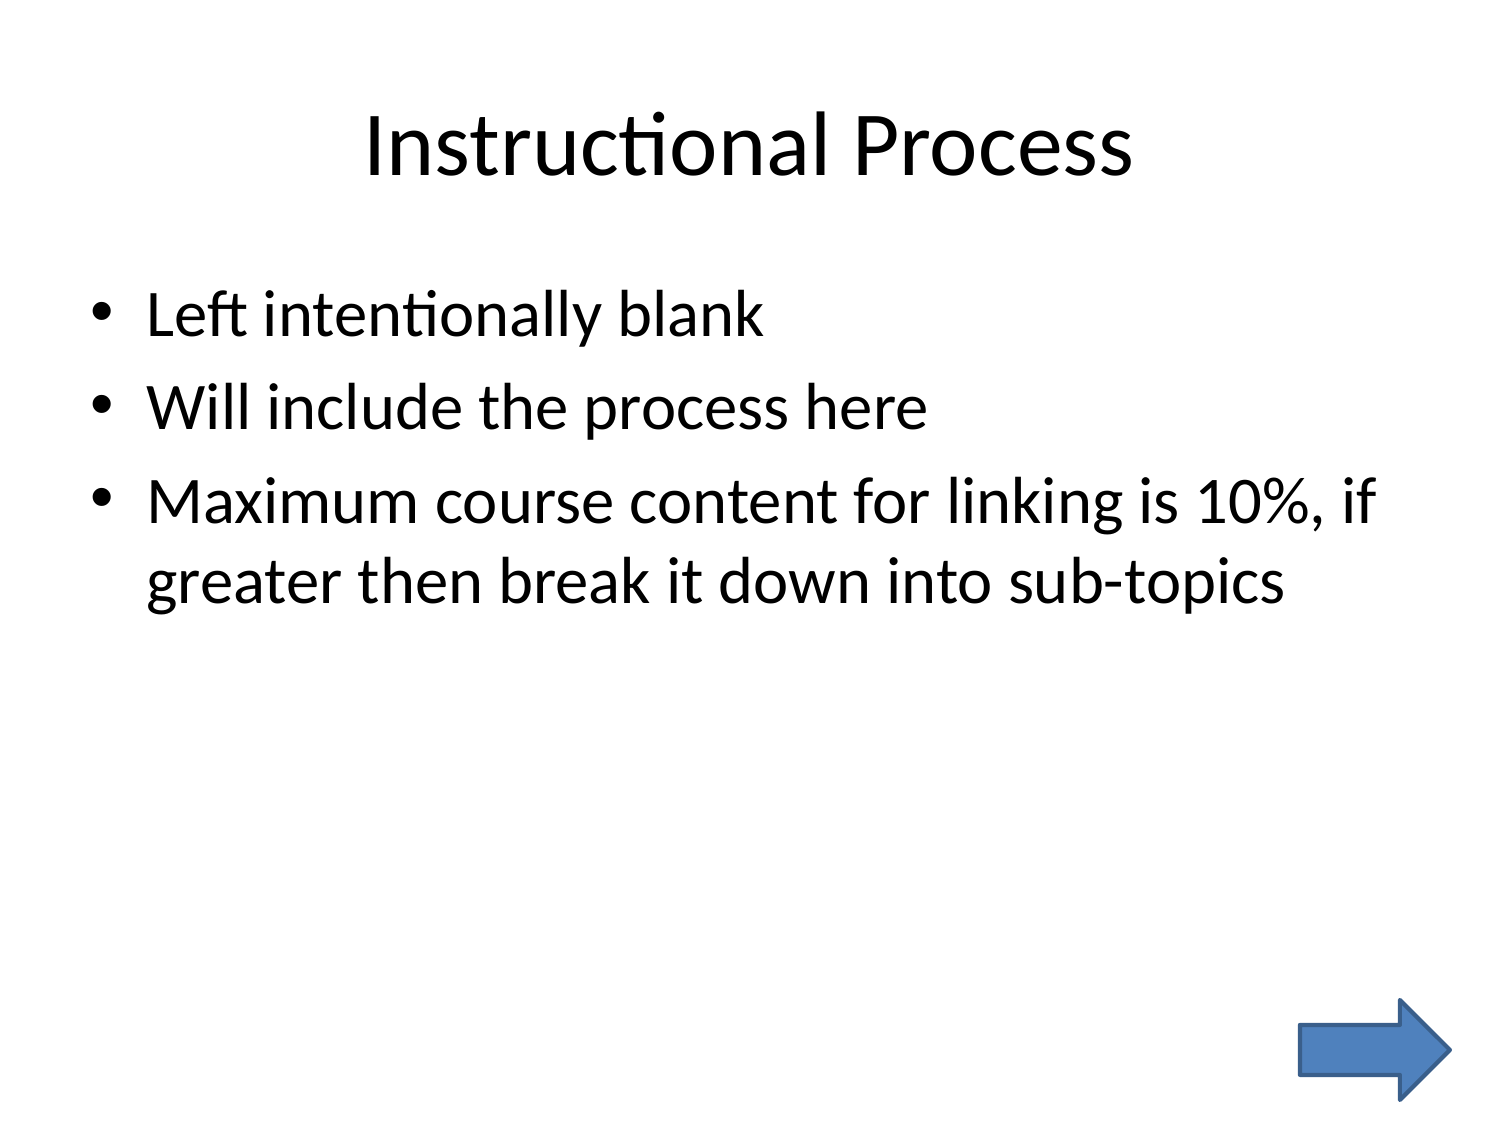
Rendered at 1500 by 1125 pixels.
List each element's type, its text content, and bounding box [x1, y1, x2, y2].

text_box [1297, 998, 1453, 1102]
list Left intentionally blank Will include the process here Maximum course content for linking is 10%, if greater then break it down into sub-topics [75, 262, 1425, 1005]
title Instructional Process [75, 45, 1425, 233]
